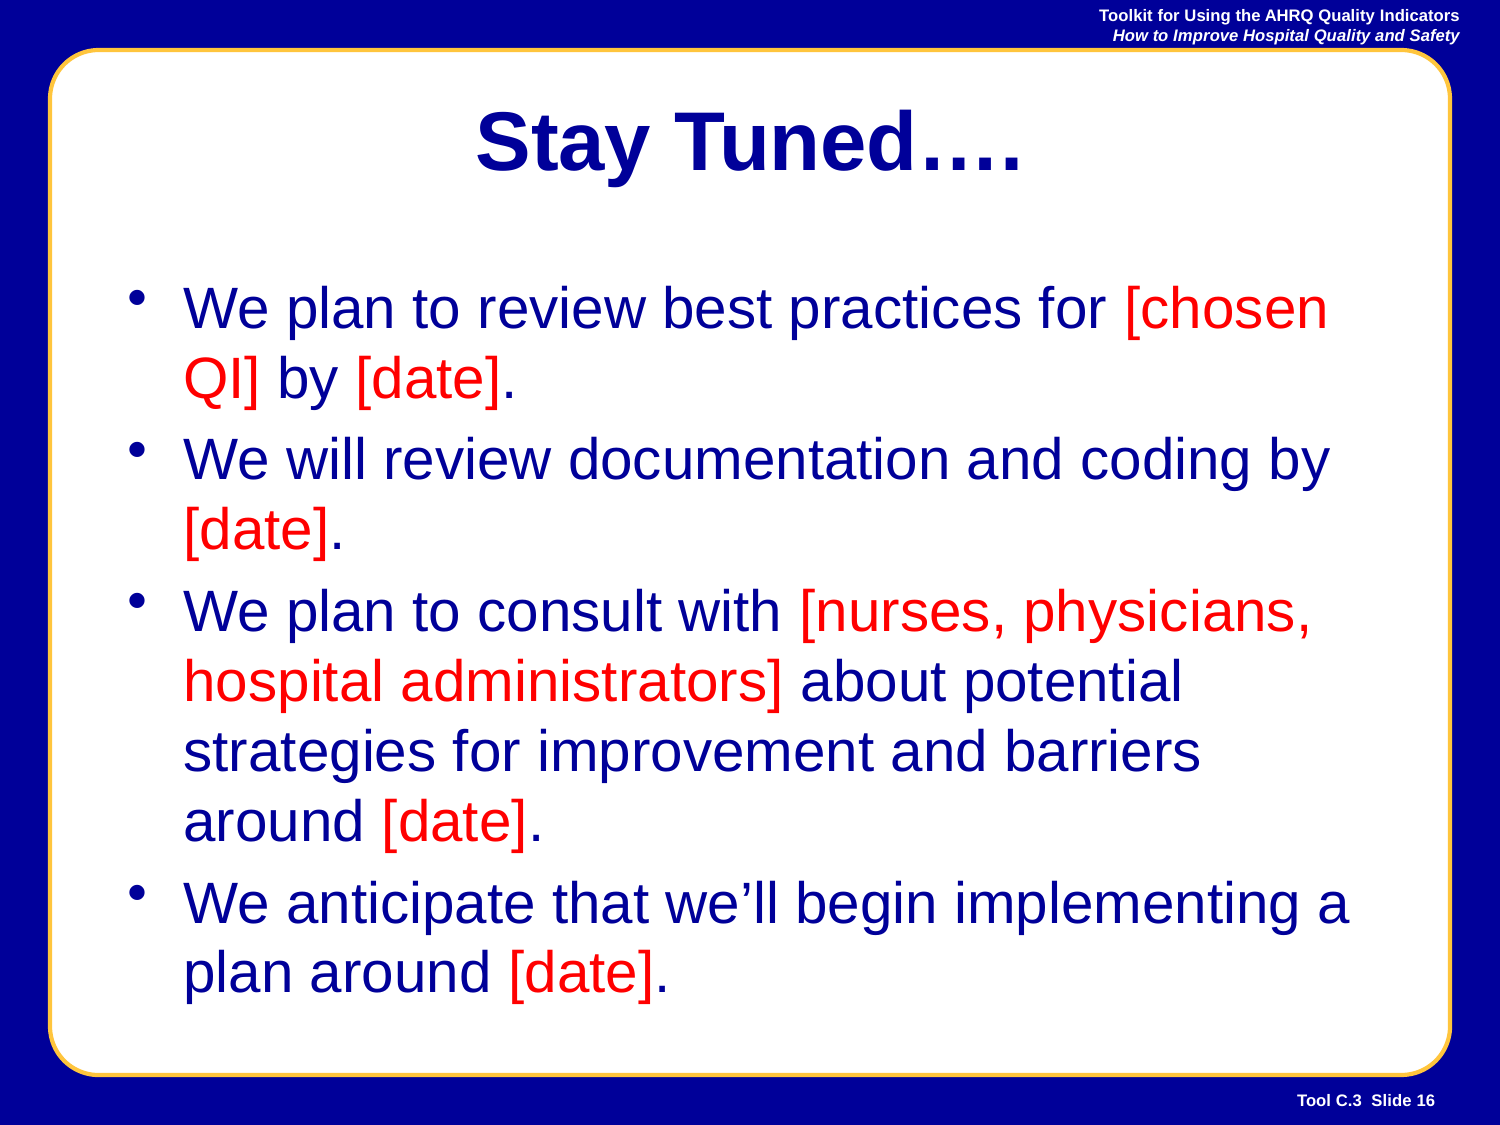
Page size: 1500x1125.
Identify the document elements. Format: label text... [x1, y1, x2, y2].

list We plan to review best practices for [chosen QI] by [date]. We will review documentation and coding by [date]. We plan to consult with [nurses, physicians, hospital administrators] about potential strategies for improvement and barriers around [date]. We anticipate that we’ll begin implementing a plan around [date]. [111, 261, 1387, 1038]
title Stay Tuned…. [112, 74, 1388, 201]
